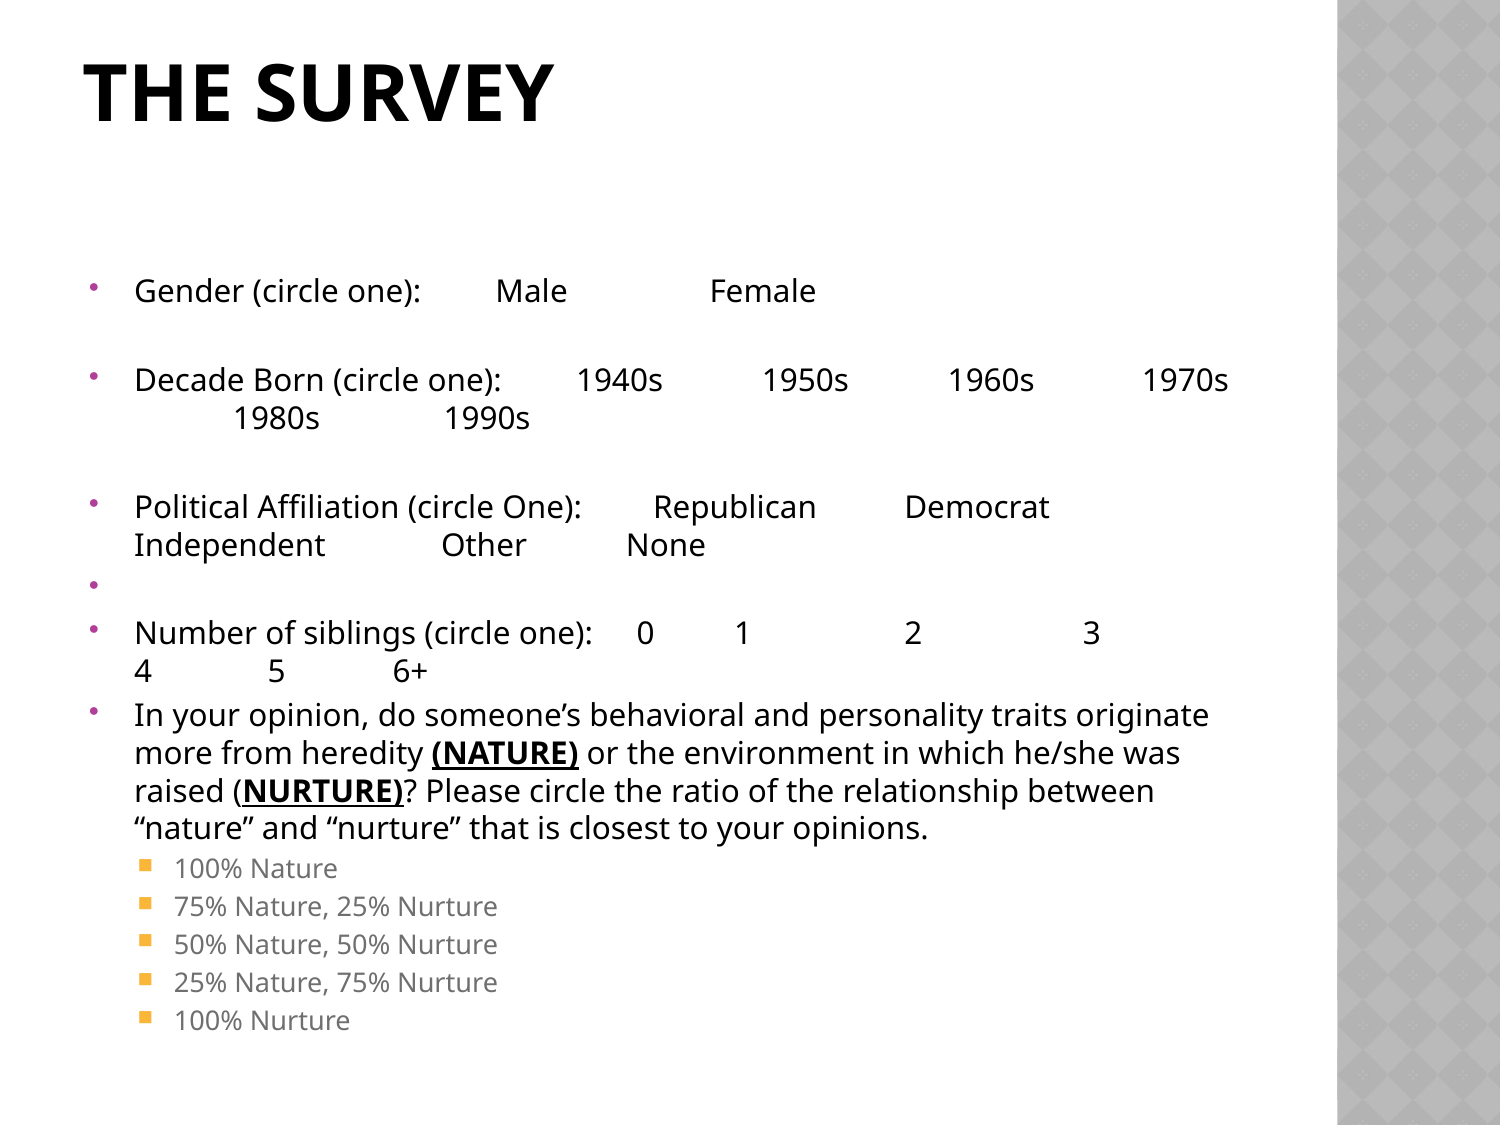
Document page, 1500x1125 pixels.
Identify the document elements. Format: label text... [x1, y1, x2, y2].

list Gender (circle one): Male Female Decade Born (circle one): 1940s 1950s 1960s 1970s 1980s 1990s Political Affiliation (circle One): Republican Democrat Independent Other None Number of siblings (circle one): 0 1 2 3 4 5 6+ In your opinion, do someone’s behavioral and personality traits originate more from heredity (NATURE) or the environment in which he/she was raised (NURTURE)? Please circle the ratio of the relationship between “nature” and “nurture” that is closest to your opinions. 100% Nature 75% Nature, 25% Nurture 50% Nature, 50% Nurture 25% Nature, 75% Nurture 100% Nurture [74, 263, 1263, 1060]
title The Survey [75, 0, 1263, 138]
